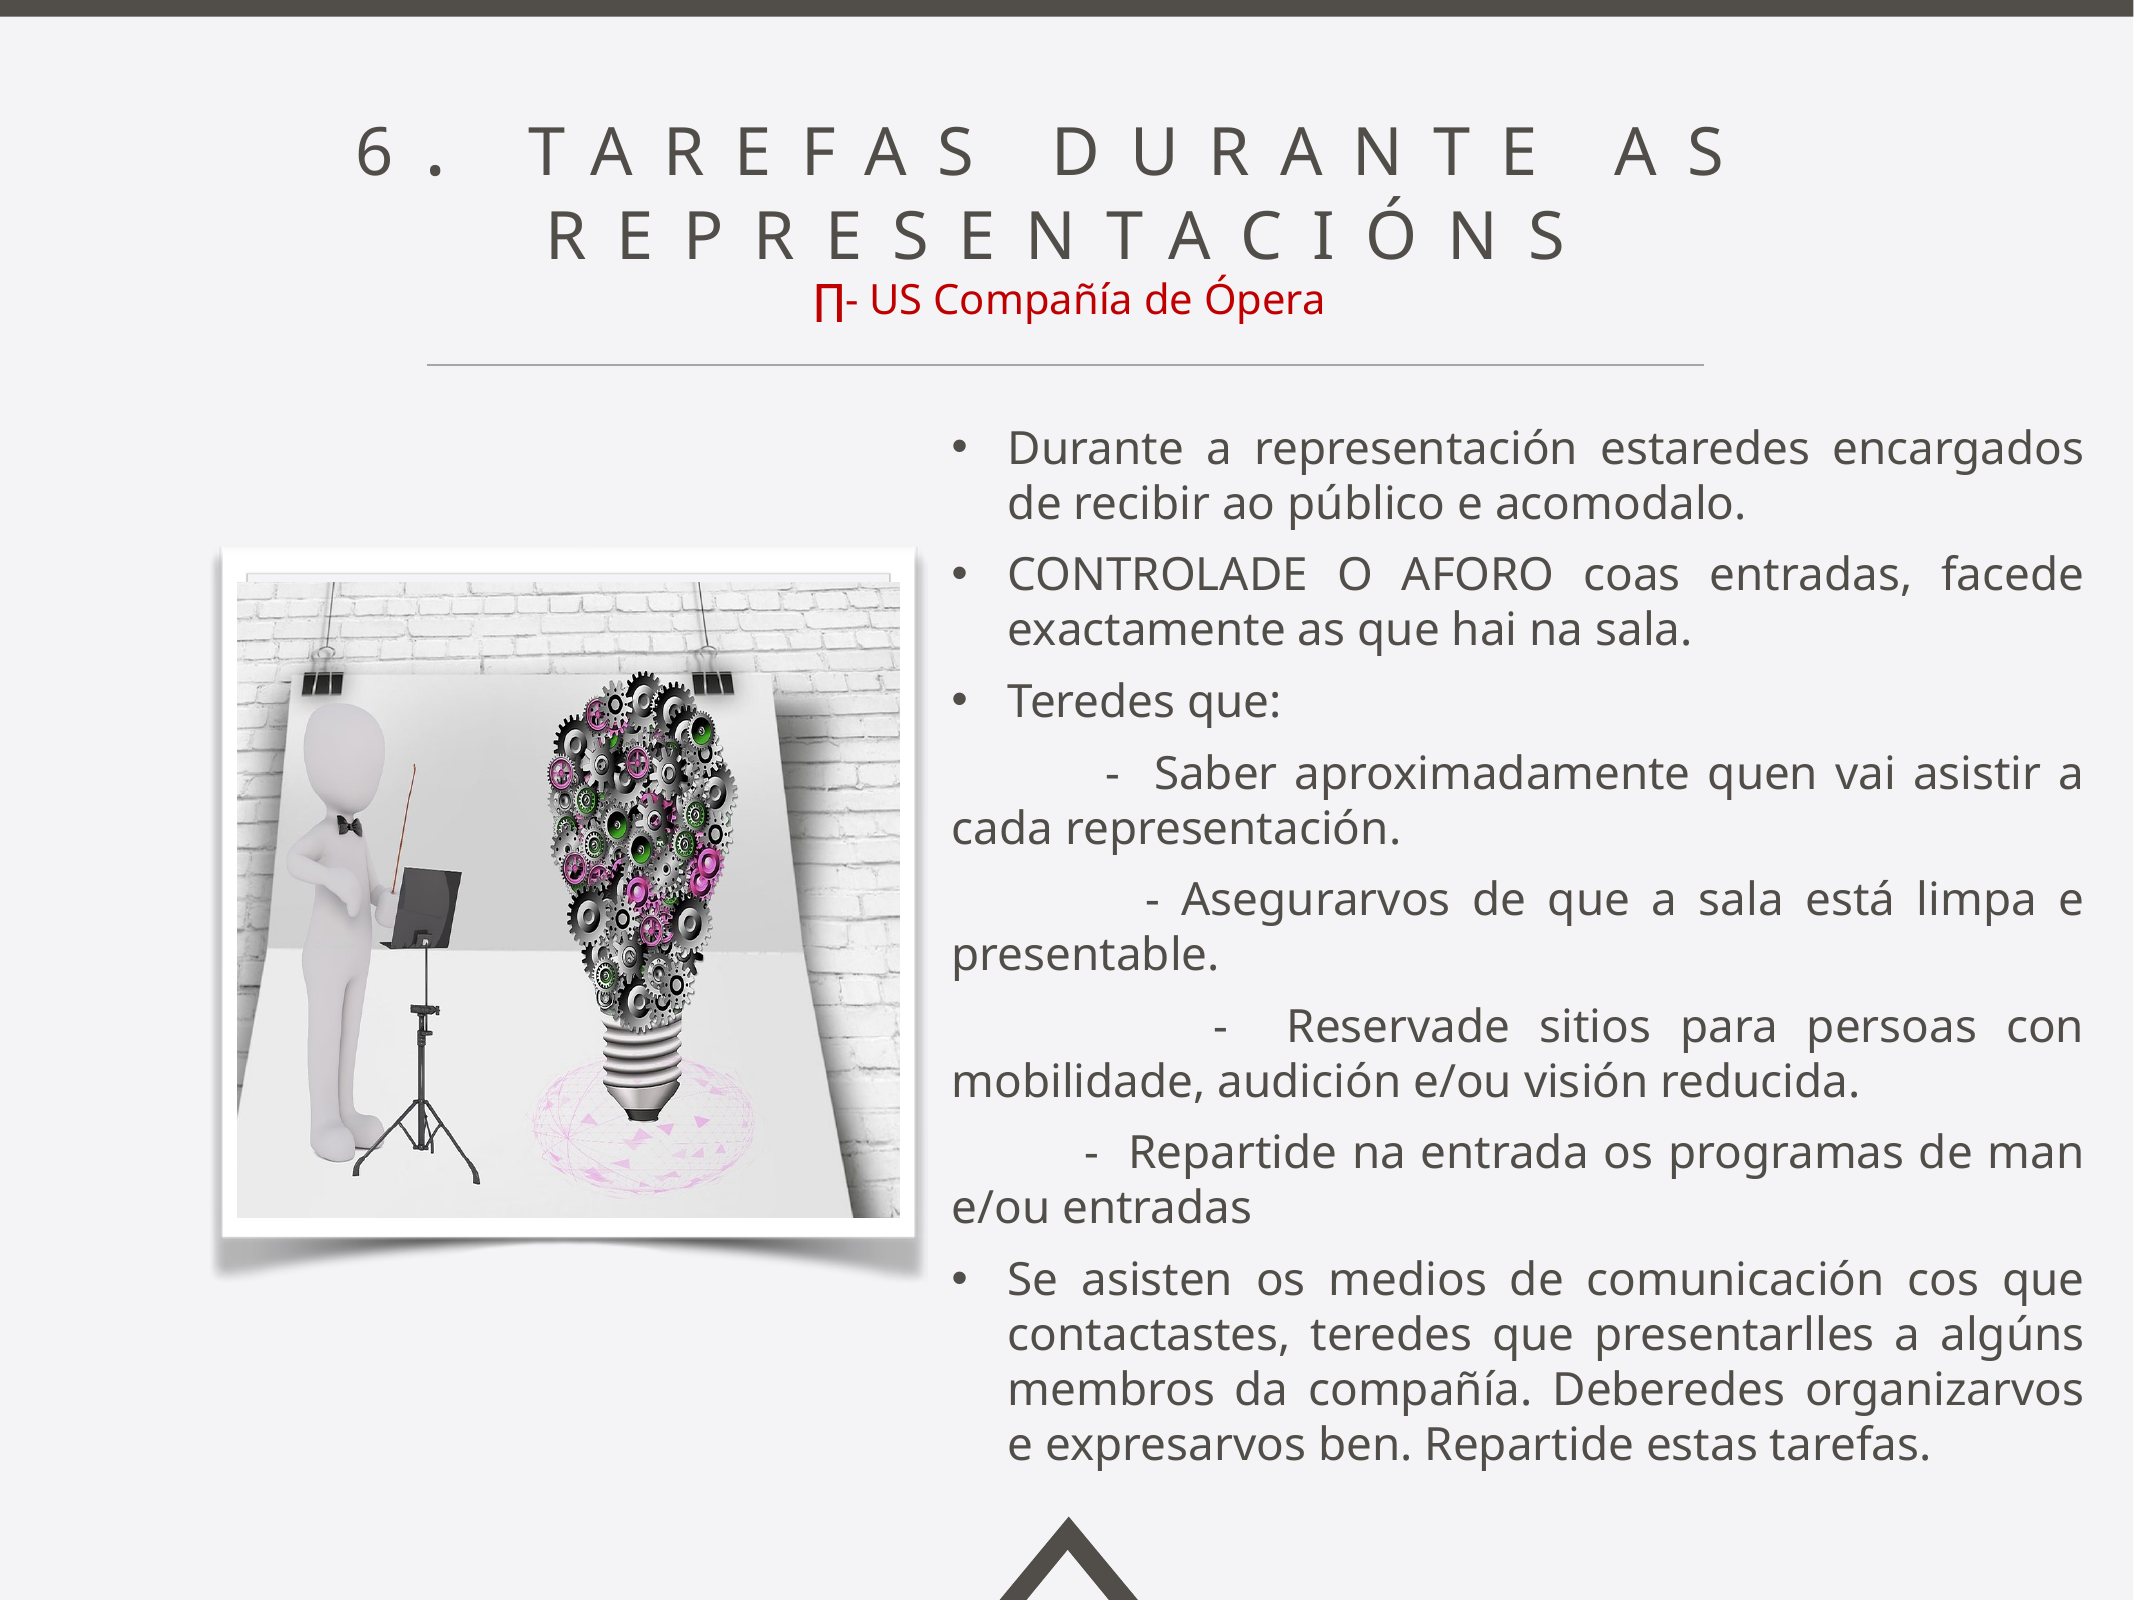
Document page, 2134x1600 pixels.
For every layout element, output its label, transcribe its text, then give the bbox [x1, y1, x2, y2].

list ∏- US Compañía de Ópera [429, 271, 1710, 340]
title 6. tarefas durante as representacións [42, 79, 2069, 273]
picture [210, 547, 928, 1286]
list Durante a representación estaredes encargados de recibir ao público e acomodalo. CONTROLADE O AFORO coas entradas, facede exactamente as que hai na sala. Teredes que: - Saber aproximadamente quen vai asistir a cada representación. - Asegurarvos de que a sala está limpa e presentable. - Reservade sitios para persoas con mobilidade, audición e/ou visión reducida. - Repartide na entrada os programas de man e/ou entradas Se asisten os medios de comunicación cos que contactastes, teredes que presentarlles a algúns membros da compañía. Deberedes organizarvos e expresarvos ben. Repartide estas tarefas. [951, 346, 2086, 1503]
